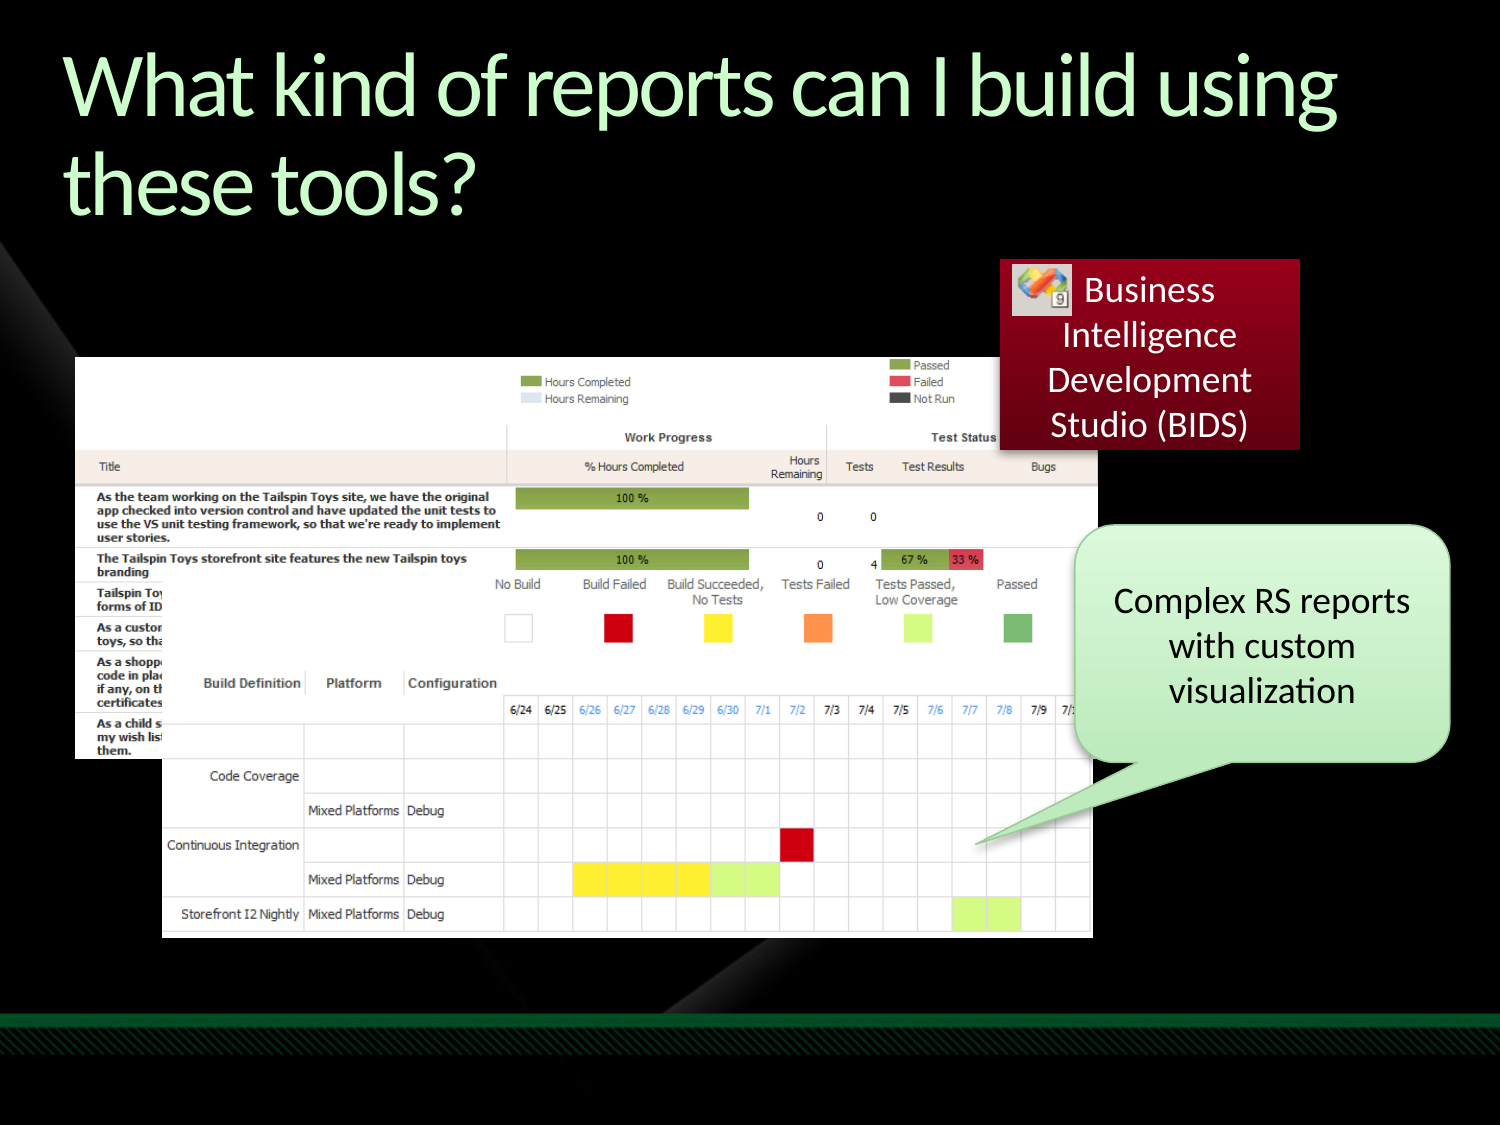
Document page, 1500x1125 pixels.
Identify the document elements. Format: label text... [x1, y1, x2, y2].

text_box Business Intelligence Development Studio (BIDS) [999, 259, 1300, 450]
picture [0, 0, 1500, 1125]
text_box Complex RS reports with custom visualization [1098, 524, 1451, 806]
title What kind of reports can I build using these tools? [62, 37, 1438, 238]
